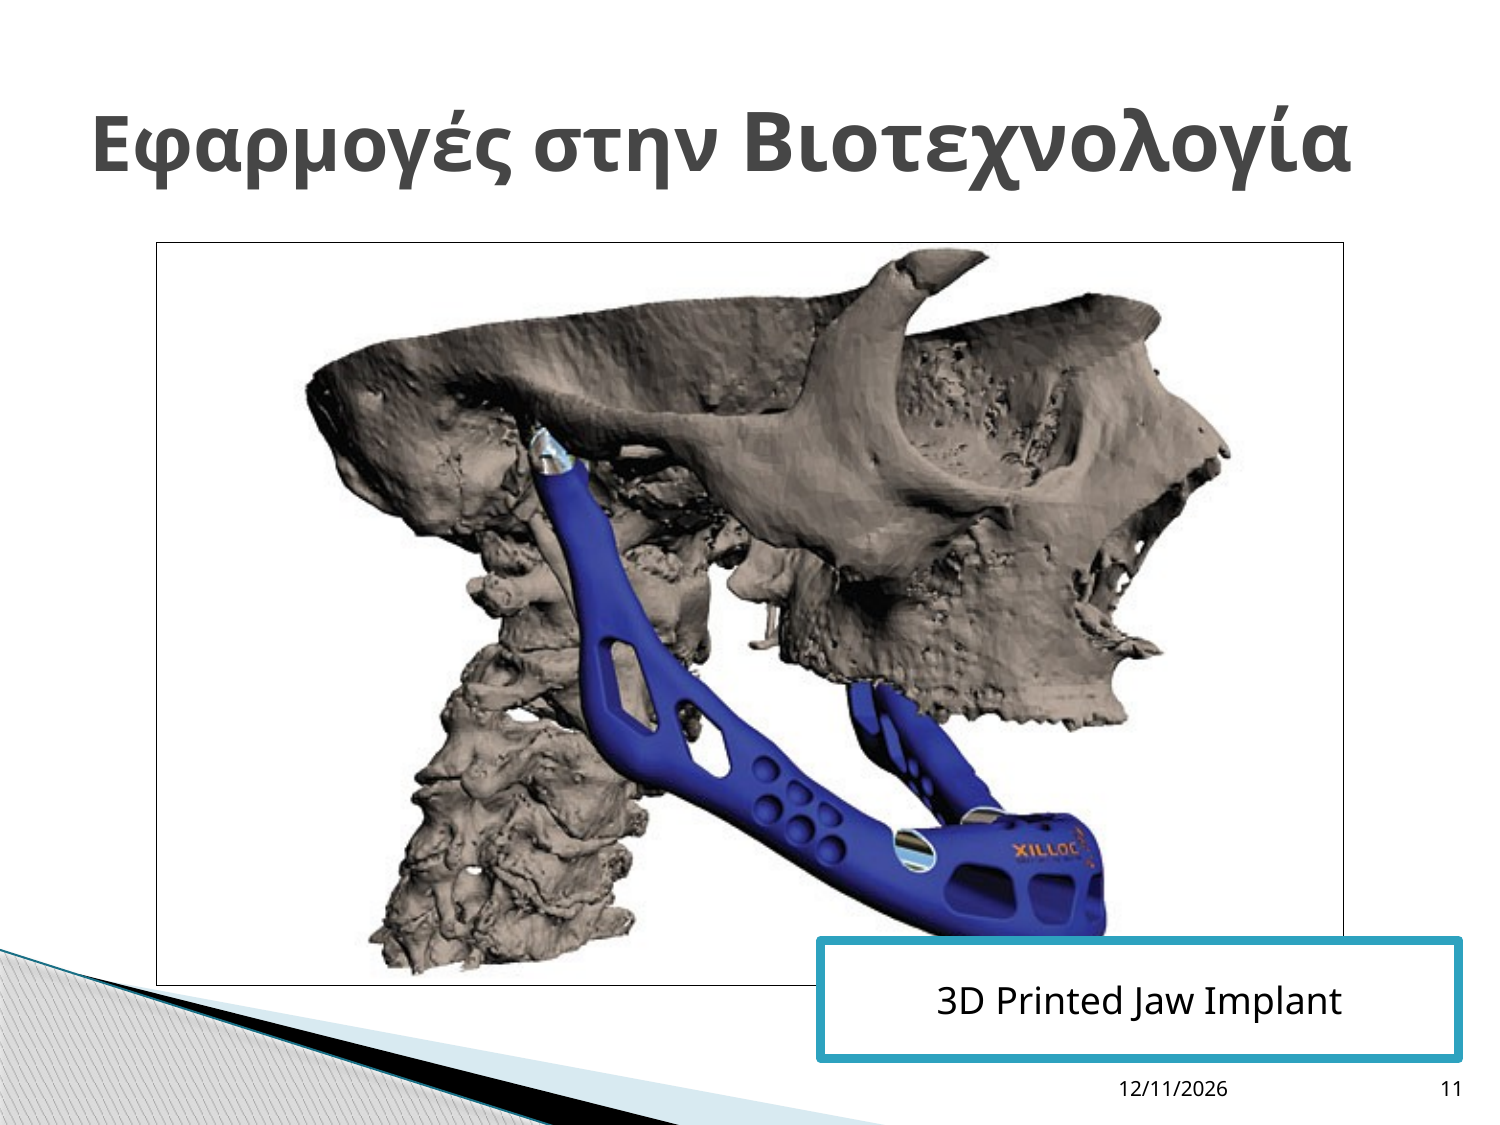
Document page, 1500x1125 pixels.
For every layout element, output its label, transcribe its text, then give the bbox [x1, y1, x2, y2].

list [156, 242, 1344, 986]
title Εφαρμογές στην Βιοτεχνολογία [75, 45, 1425, 233]
text_box 3D Printed Jaw Implant [816, 936, 1463, 1063]
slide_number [1103, 1051, 1418, 1112]
slide_number 11 [1418, 1051, 1479, 1112]
